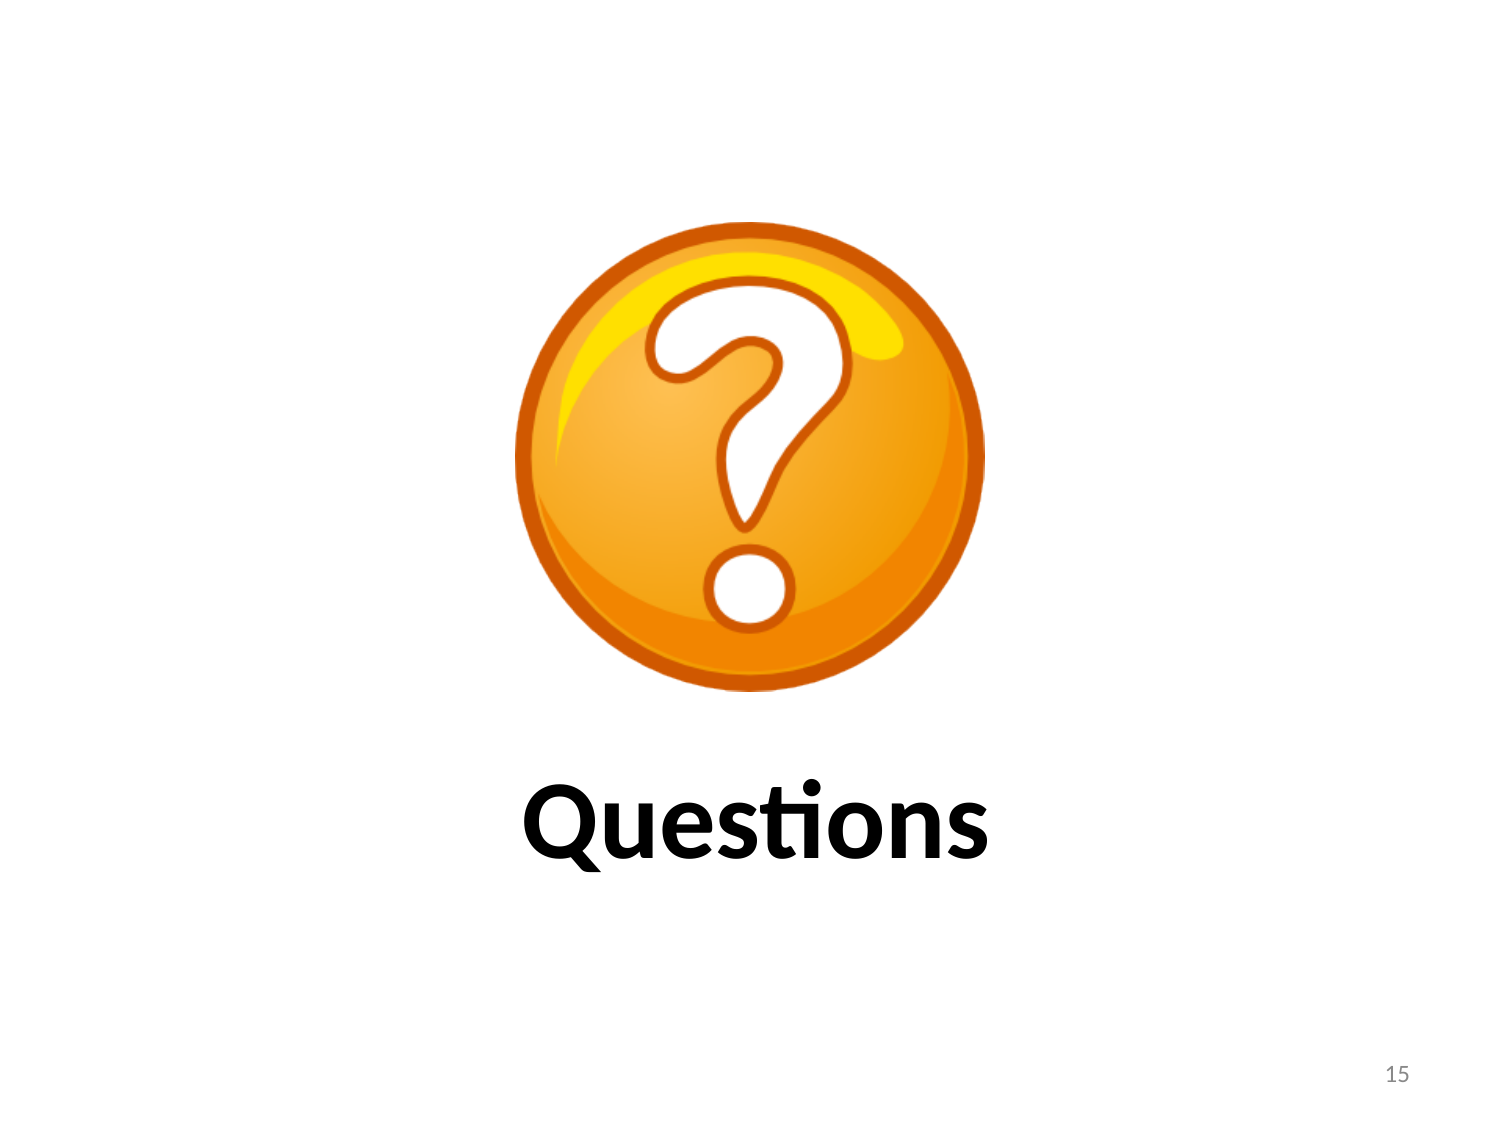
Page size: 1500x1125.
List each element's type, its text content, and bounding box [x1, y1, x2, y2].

picture [515, 222, 985, 692]
text_box Questions [507, 738, 1007, 888]
slide_number 15 [1074, 1042, 1425, 1103]
